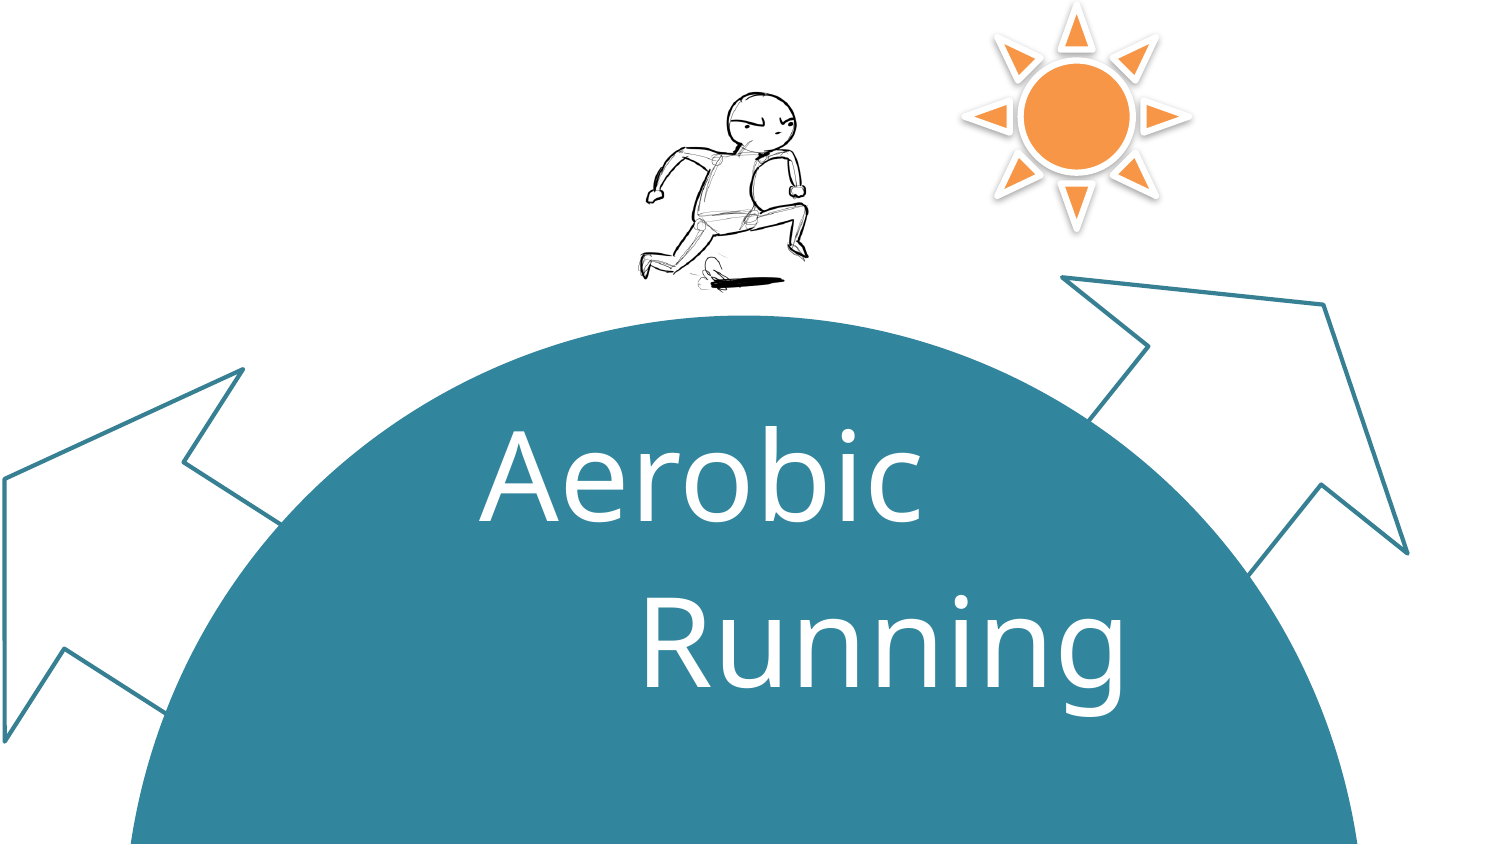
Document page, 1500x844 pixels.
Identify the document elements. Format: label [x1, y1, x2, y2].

text_box [961, 97, 1013, 136]
text_box [0, 273, 1500, 844]
text_box [1057, 180, 1096, 232]
text_box [1017, 57, 1136, 176]
text_box [1057, 1, 1096, 53]
text_box [994, 34, 1044, 84]
text_box [994, 149, 1044, 199]
text_box [1109, 149, 1160, 199]
picture [584, 43, 916, 273]
text_box [1140, 97, 1193, 136]
text_box [1109, 34, 1160, 84]
